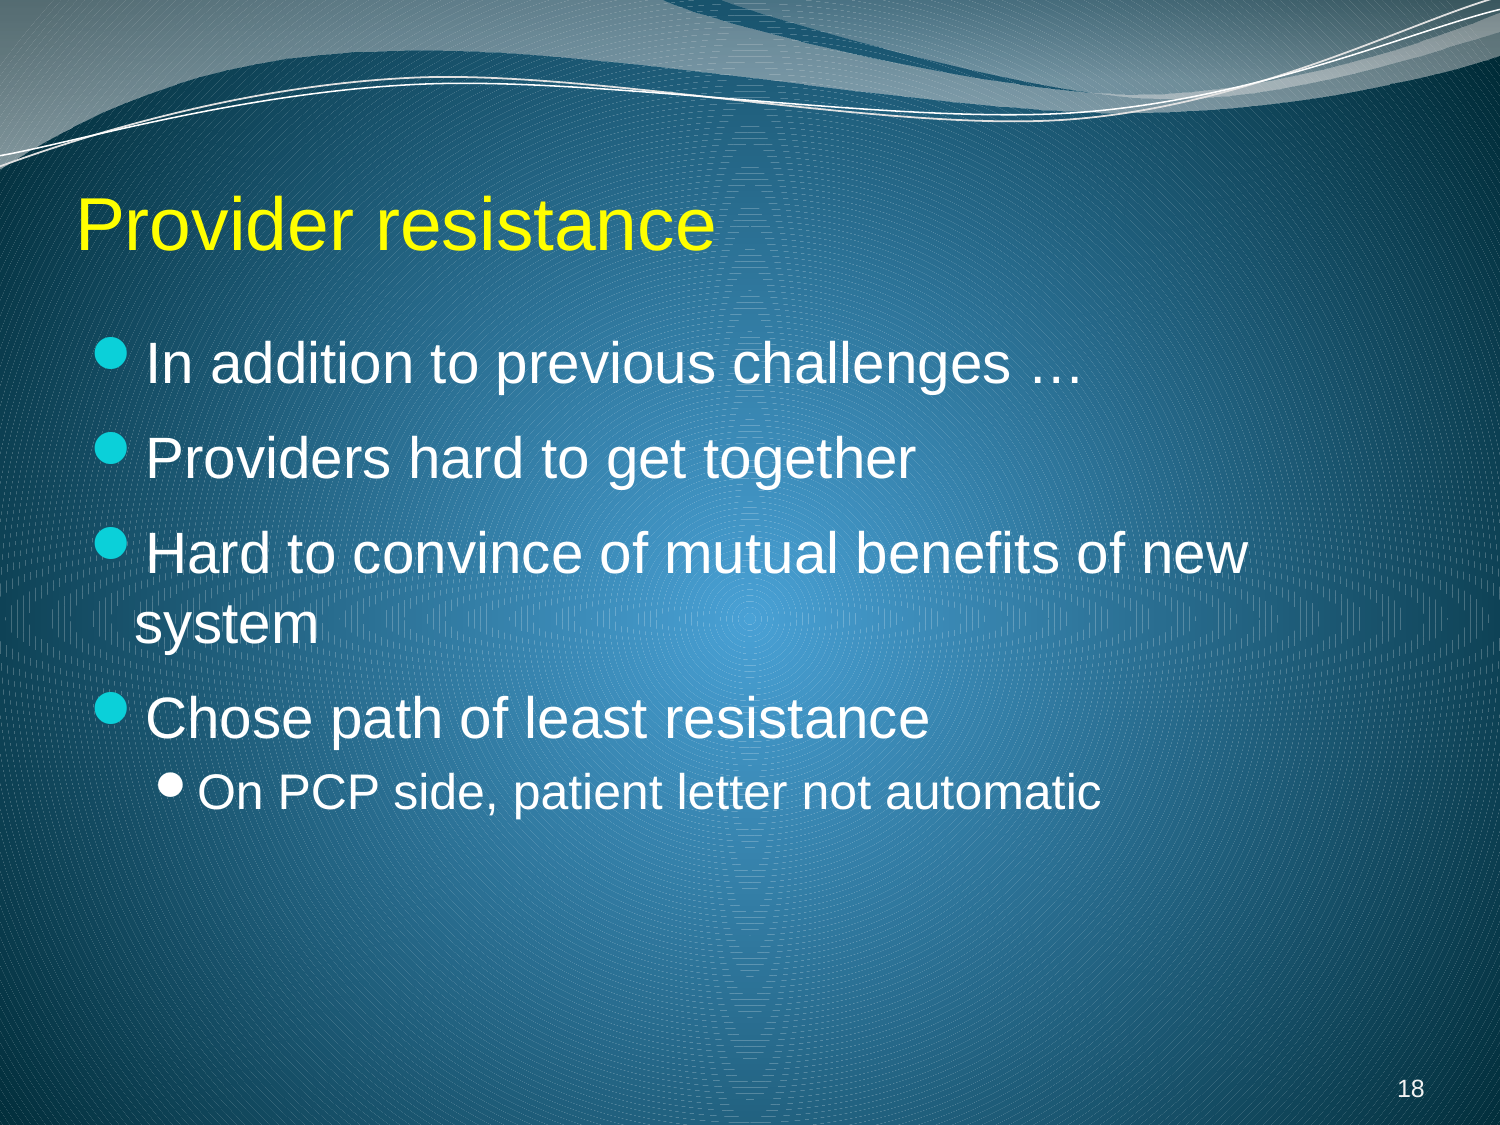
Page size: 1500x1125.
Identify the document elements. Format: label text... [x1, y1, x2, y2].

list In addition to previous challenges … Providers hard to get together Hard to convince of mutual benefits of new system Chose path of least resistance On PCP side, patient letter not automatic [74, 317, 1426, 1038]
slide_number 18 [1299, 1042, 1425, 1103]
title Provider resistance [74, 162, 1426, 266]
